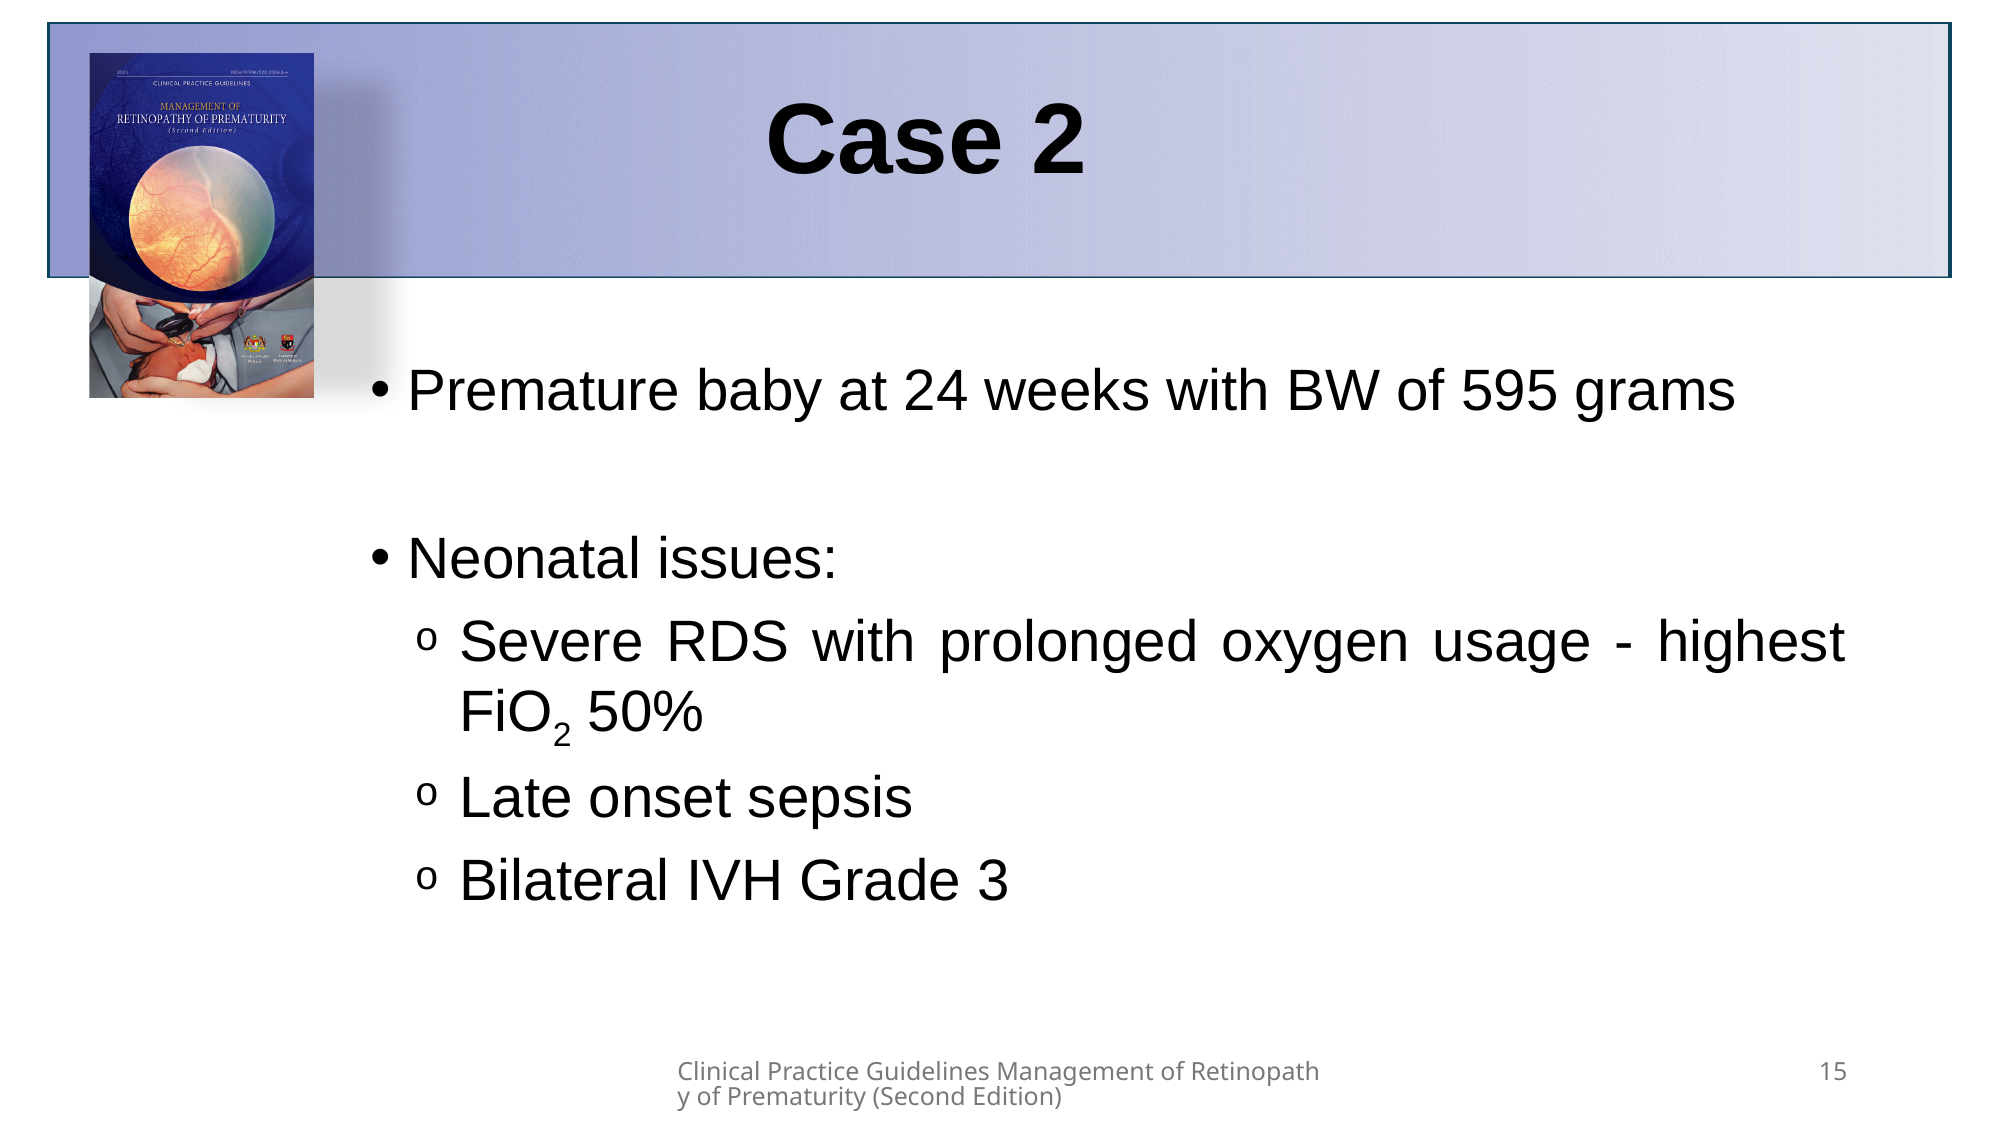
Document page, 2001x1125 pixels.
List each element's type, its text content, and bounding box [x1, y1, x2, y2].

footer Clinical Practice Guidelines Management of Retinopathy of Prematurity (Second Edition) [662, 1042, 1338, 1103]
list Premature baby at 24 weeks with BW of 595 grams Neonatal issues: Severe RDS with prolonged oxygen usage - highest FiO2 50% Late onset sepsis Bilateral IVH Grade 3 [355, 353, 1863, 941]
picture [47, 21, 1953, 399]
slide_number 15 [1412, 1042, 1863, 1103]
